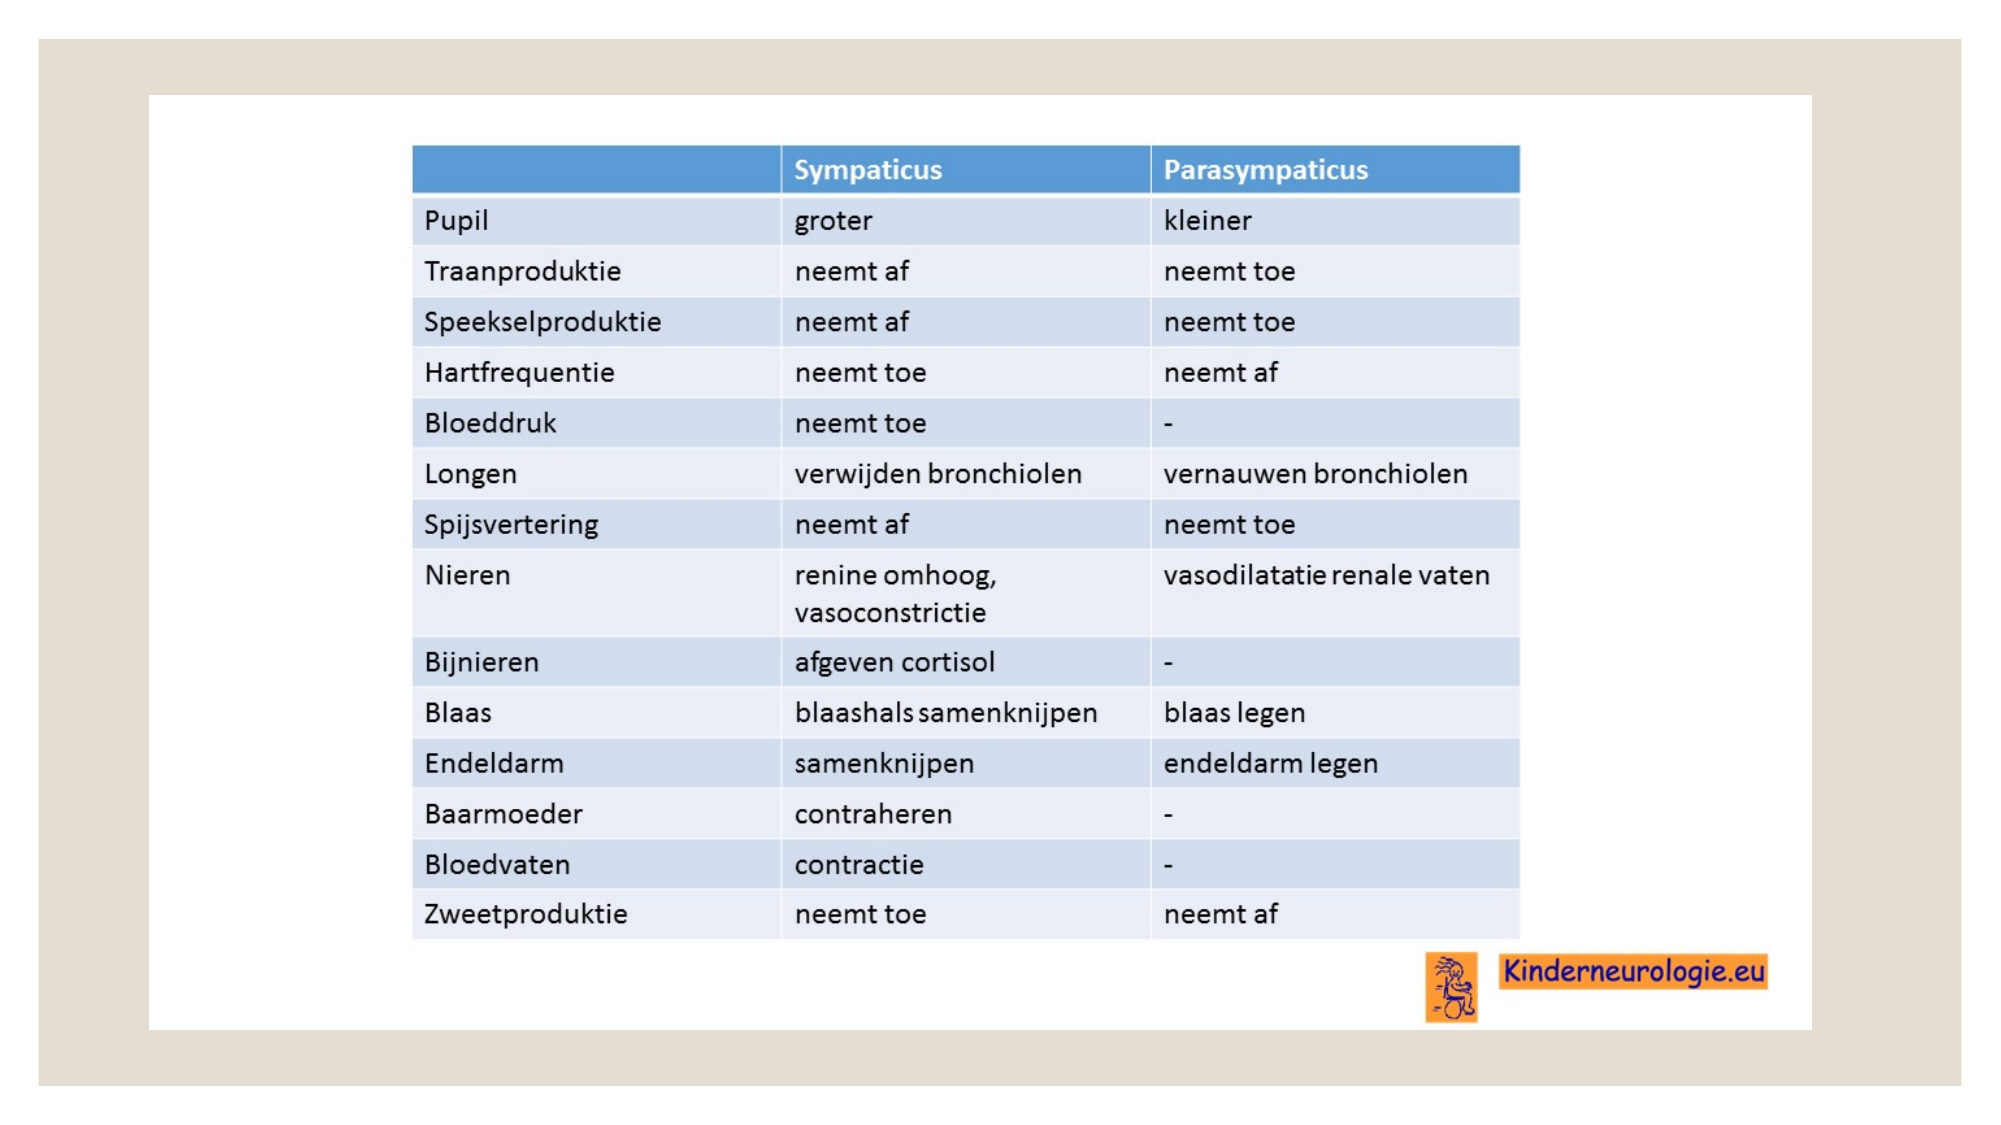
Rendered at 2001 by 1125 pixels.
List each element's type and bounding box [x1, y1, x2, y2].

list [149, 95, 1812, 1030]
